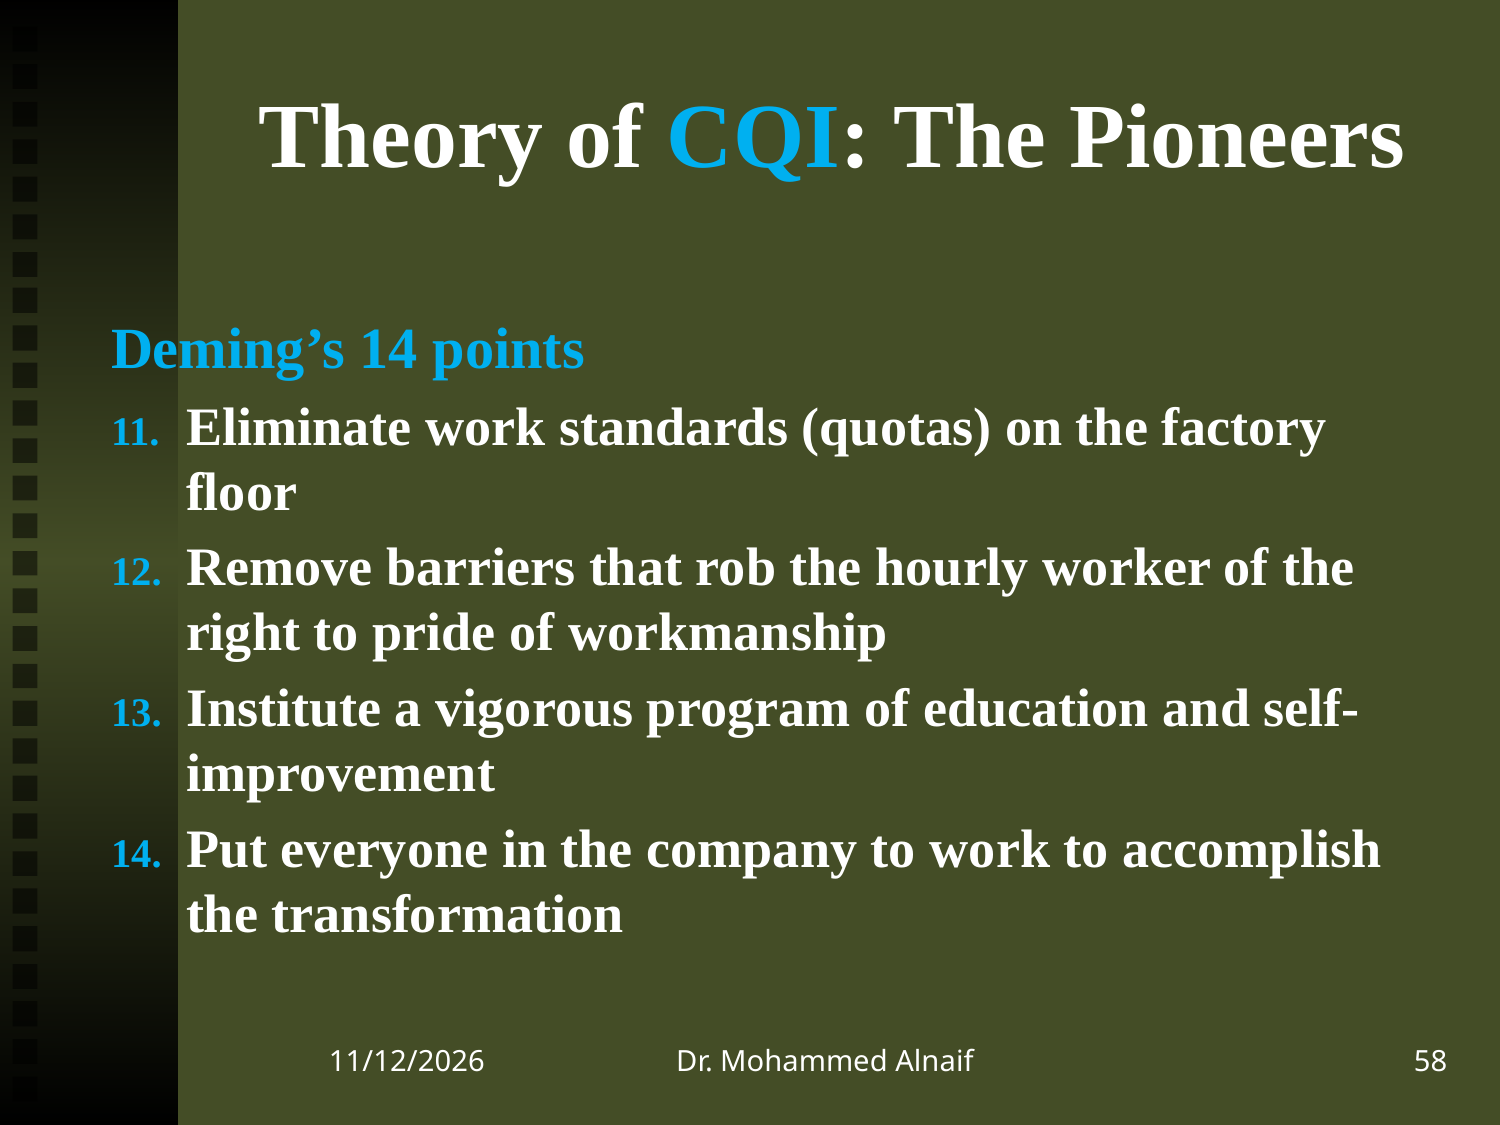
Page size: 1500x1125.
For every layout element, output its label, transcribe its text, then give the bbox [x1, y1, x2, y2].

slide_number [187, 1024, 501, 1101]
footer Dr. Mohammed Alnaif [587, 1024, 1063, 1101]
slide_number 58 [1149, 1024, 1463, 1101]
subtitle Deming’s 14 points Eliminate work standards (quotas) on the factory floor Remove barriers that rob the hourly worker of the right to pride of workmanship Institute a vigorous program of education and self-improvement Put everyone in the company to work to accomplish the transformation [88, 302, 1448, 1012]
title Theory of CQI: The Pioneers [194, 42, 1471, 221]
